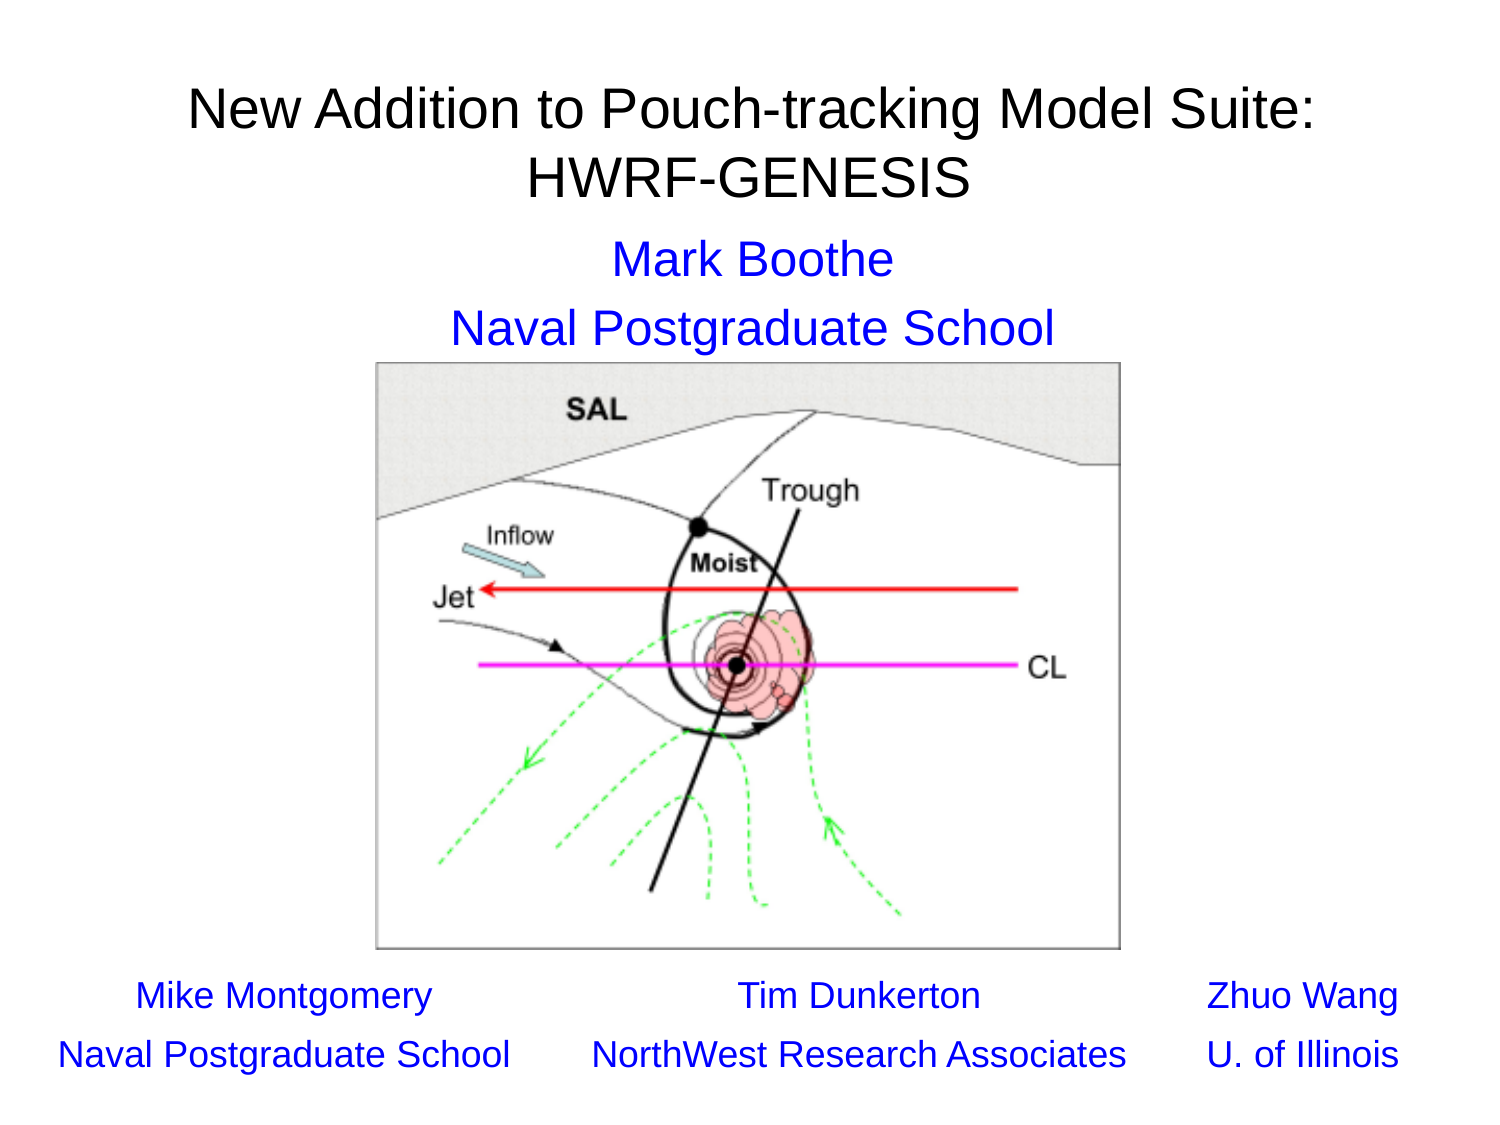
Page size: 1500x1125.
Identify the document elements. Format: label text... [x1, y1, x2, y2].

title New Addition to Pouch-tracking Model Suite: HWRF-GENESIS [75, 62, 1431, 304]
text_box Tim Dunkerton NorthWest Research Associates [575, 962, 1112, 1088]
text_box Zhuo Wang U. of Illinois [1112, 962, 1500, 1088]
picture [374, 362, 1122, 951]
subtitle Mark Boothe Naval Postgraduate School [375, 224, 1138, 375]
text_box Mike Montgomery Naval Postgraduate School [24, 962, 550, 1088]
